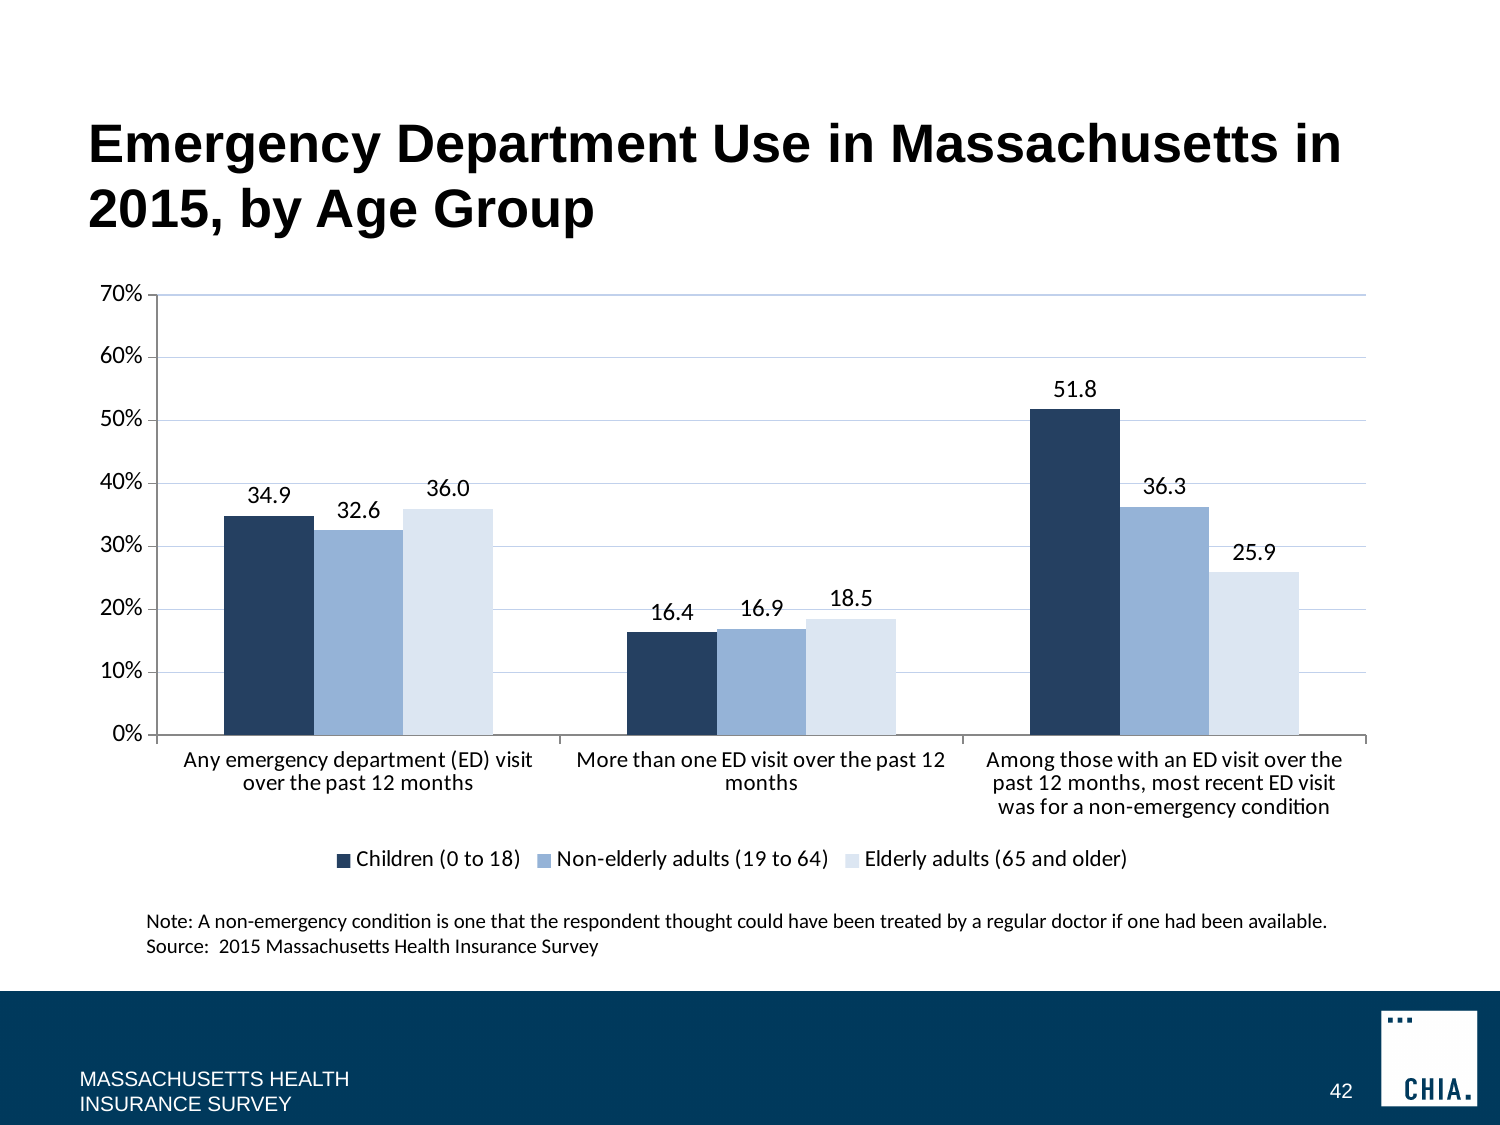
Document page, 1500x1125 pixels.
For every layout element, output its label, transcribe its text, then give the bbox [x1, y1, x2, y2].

title Emergency Department Use in Massachusetts in 2015, by Age Group [73, 120, 1393, 227]
chart [73, 269, 1393, 880]
footer MASSACHUSETTS HEALTH INSURANCE SURVEY [64, 1060, 430, 1121]
picture [0, 991, 1500, 1125]
text_box Note: A non-emergency condition is one that the respondent thought could have been treated by a regular doctor if one had been available. Source: 2015 Massachusetts Health Insurance Survey [131, 899, 1368, 965]
slide_number 42 [1017, 1060, 1368, 1121]
